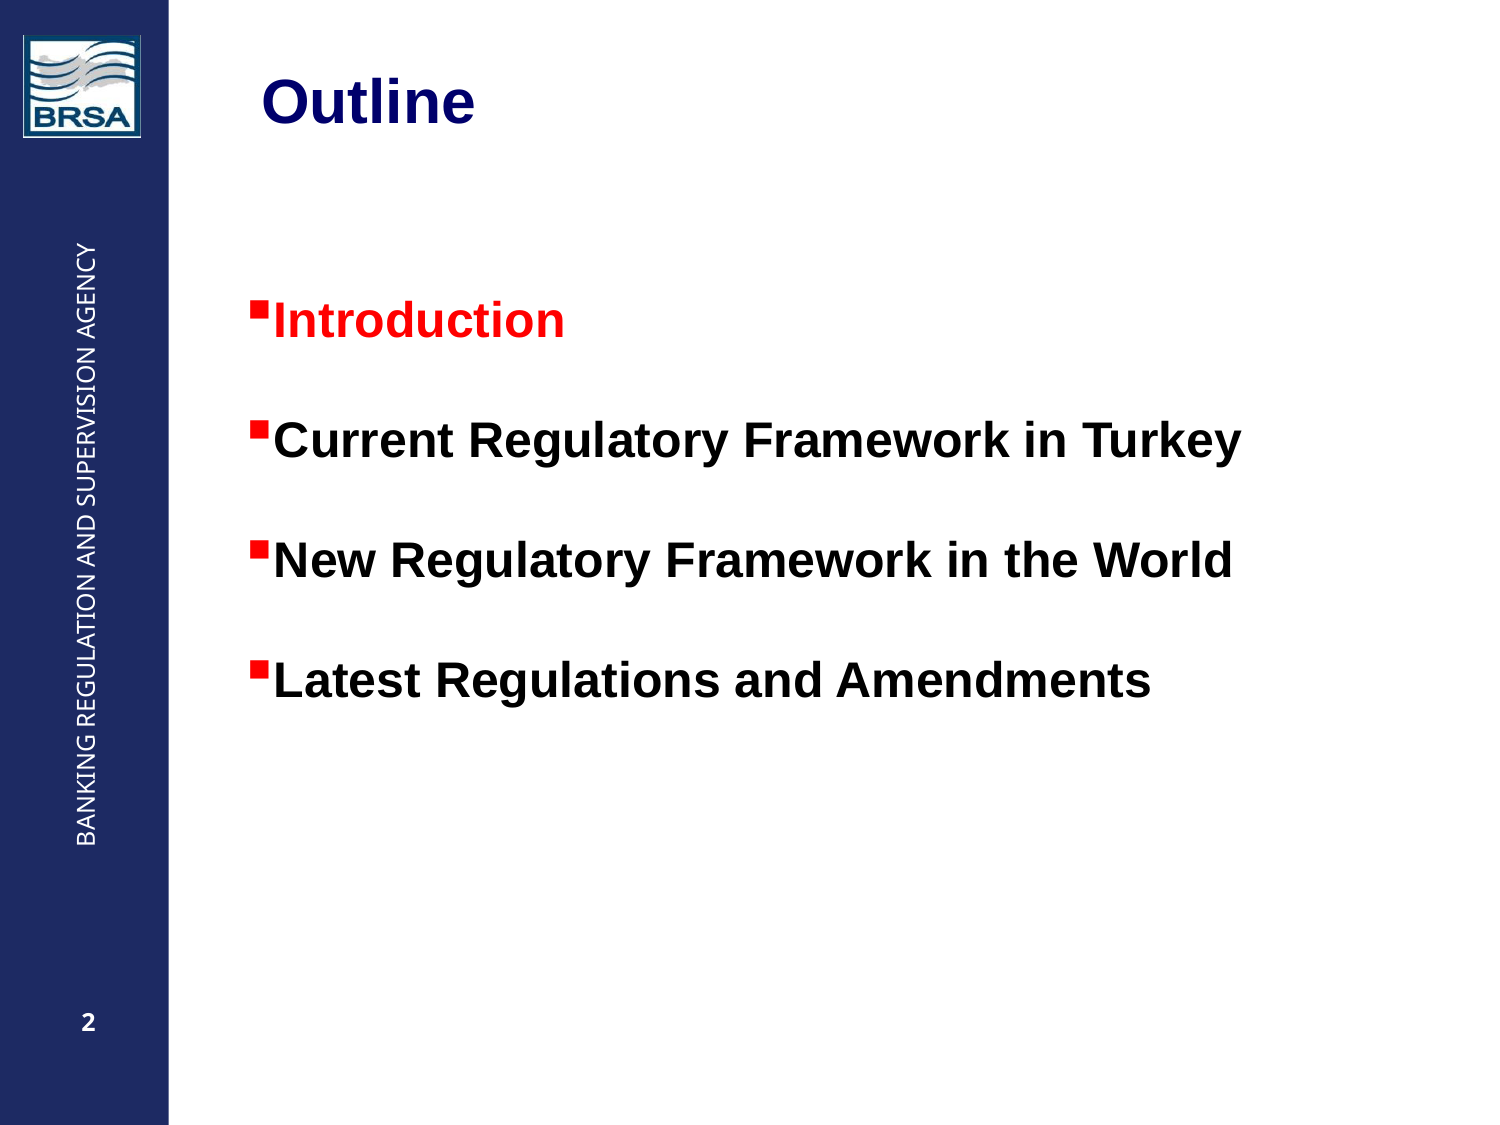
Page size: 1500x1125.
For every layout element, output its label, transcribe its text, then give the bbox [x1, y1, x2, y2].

picture [23, 35, 141, 138]
list Introduction Current Regulatory Framework in Turkey New Regulatory Framework in the World Latest Regulations and Amendments [229, 219, 1306, 1006]
title Outline [245, 34, 1442, 163]
